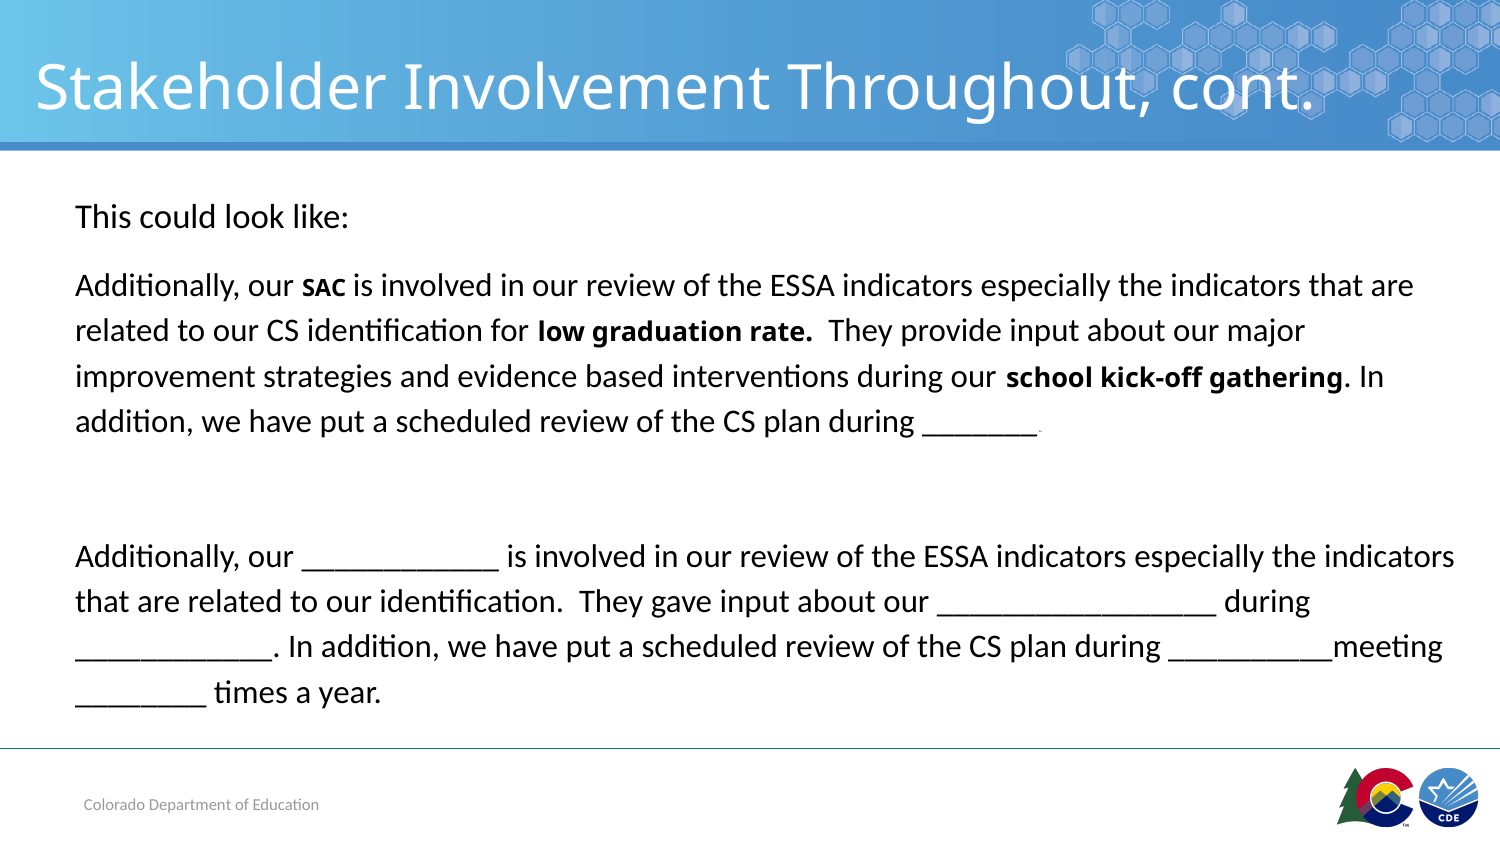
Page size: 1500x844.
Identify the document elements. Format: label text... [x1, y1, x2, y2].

title Stakeholder Involvement Throughout, cont. [34, 37, 1433, 132]
picture [0, 0, 1500, 151]
picture [1336, 767, 1479, 828]
list This could look like: Additionally, our SAC is involved in our review of the ESSA indicators especially the indicators that are related to our CS identification for low graduation rate. They provide input about our major improvement strategies and evidence based interventions during our school kick-off gathering. In addition, we have put a scheduled review of the CS plan during _______3.5. Additionally, our ____________ is involved in our review of the ESSA indicators especially the indicators that are related to our identification. They gave input about our _________________ during ____________. In addition, we have put a scheduled review of the CS plan during __________meeting ________ times a year. [75, 187, 1473, 712]
